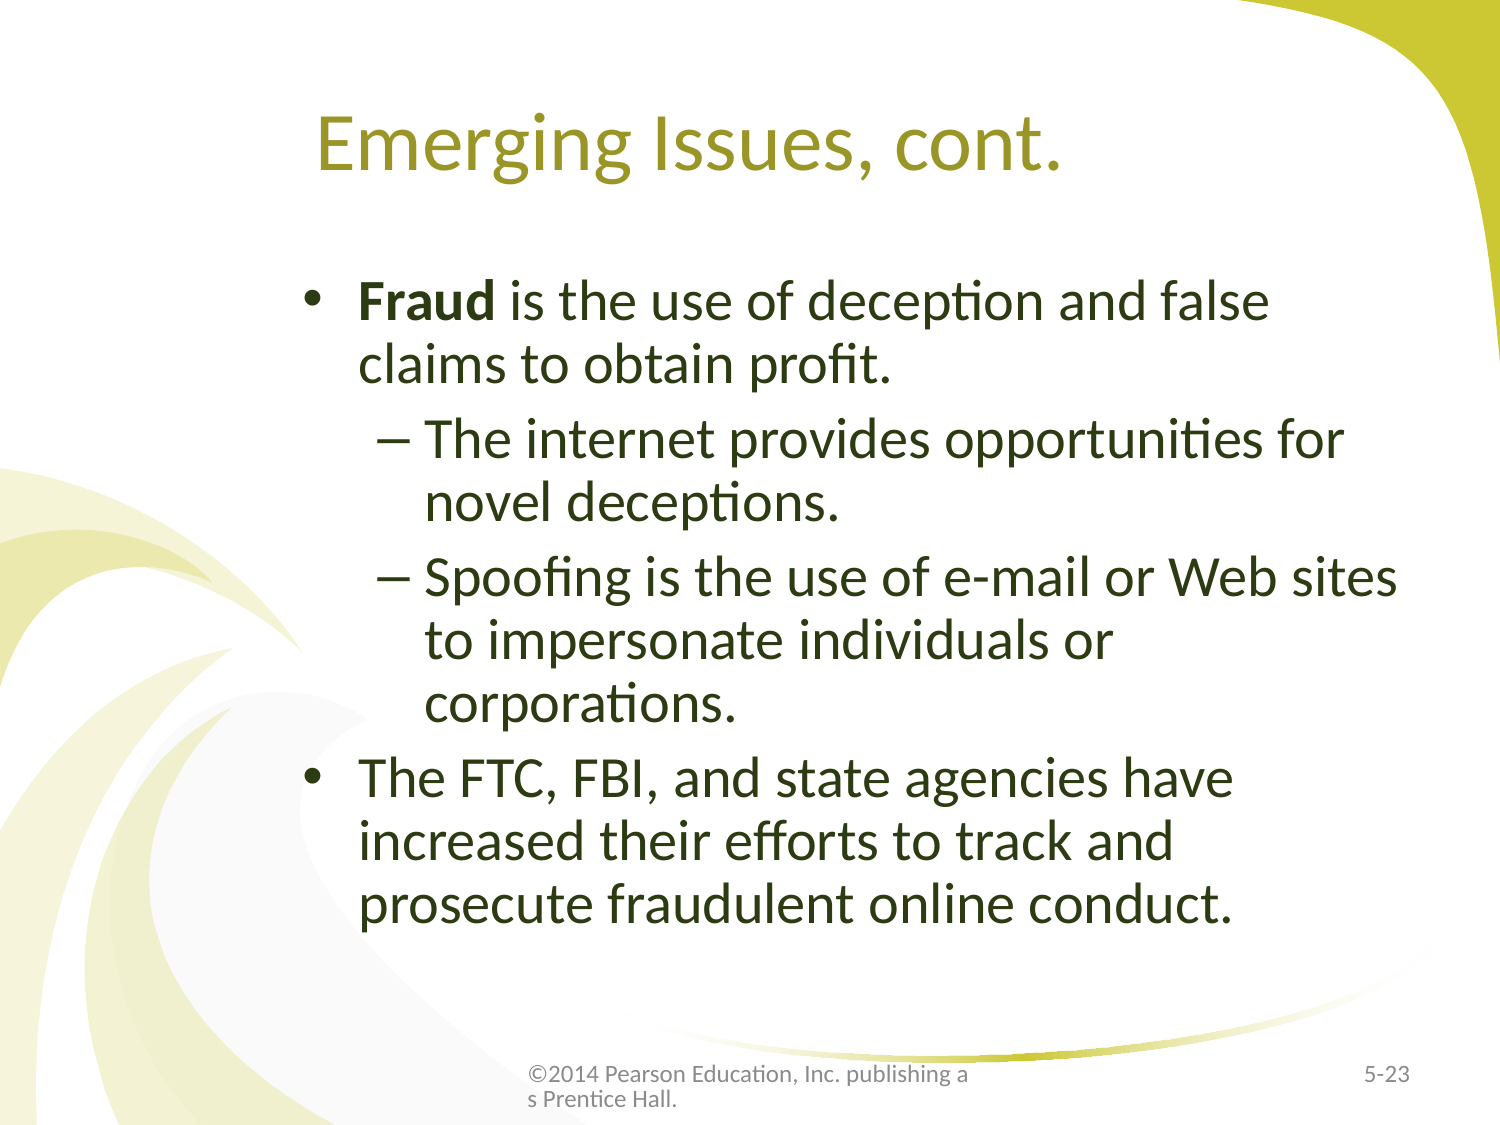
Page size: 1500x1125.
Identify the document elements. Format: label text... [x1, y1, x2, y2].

title Emerging Issues, cont. [300, 37, 1438, 238]
list Fraud is the use of deception and false claims to obtain profit. The internet provides opportunities for novel deceptions. Spoofing is the use of e-mail or Web sites to impersonate individuals or corporations. The FTC, FBI, and state agencies have increased their efforts to track and prosecute fraudulent online conduct. [287, 262, 1438, 1000]
footer ©2014 Pearson Education, Inc. publishing as Prentice Hall. [512, 1042, 988, 1103]
slide_number 5-23 [1074, 1042, 1425, 1103]
